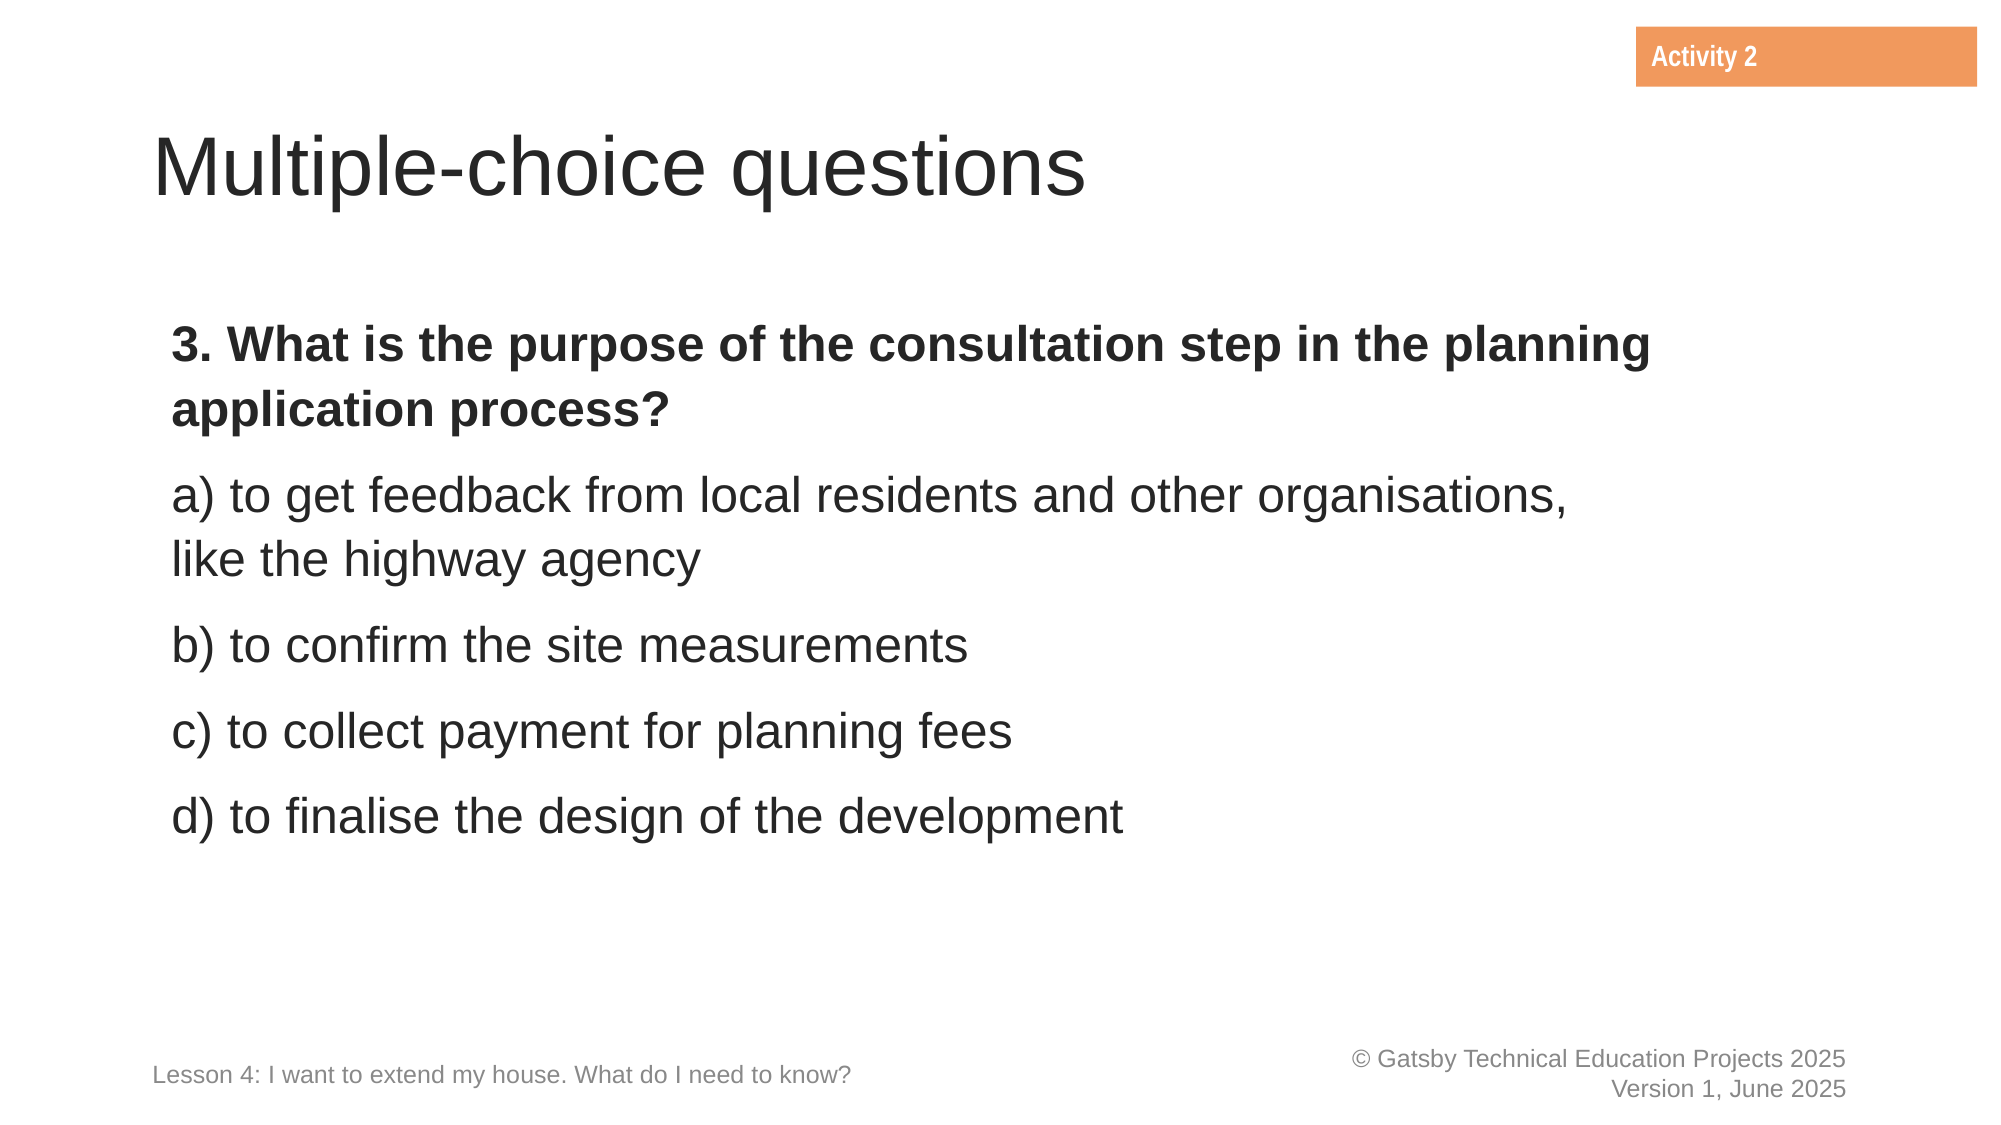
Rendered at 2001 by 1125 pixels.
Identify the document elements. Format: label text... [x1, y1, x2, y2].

list Activity 2 [1636, 26, 1978, 87]
list 3. What is the purpose of the consultation step in the planning application process? a) to get feedback from local residents and other organisations, like the highway agency b) to confirm the site measurements c) to collect payment for planning fees d) to finalise the design of the development [137, 299, 1671, 1014]
title Multiple-choice questions [137, 59, 1863, 278]
list Lesson 4: I want to extend my house. What do I need to know? [137, 1042, 926, 1103]
